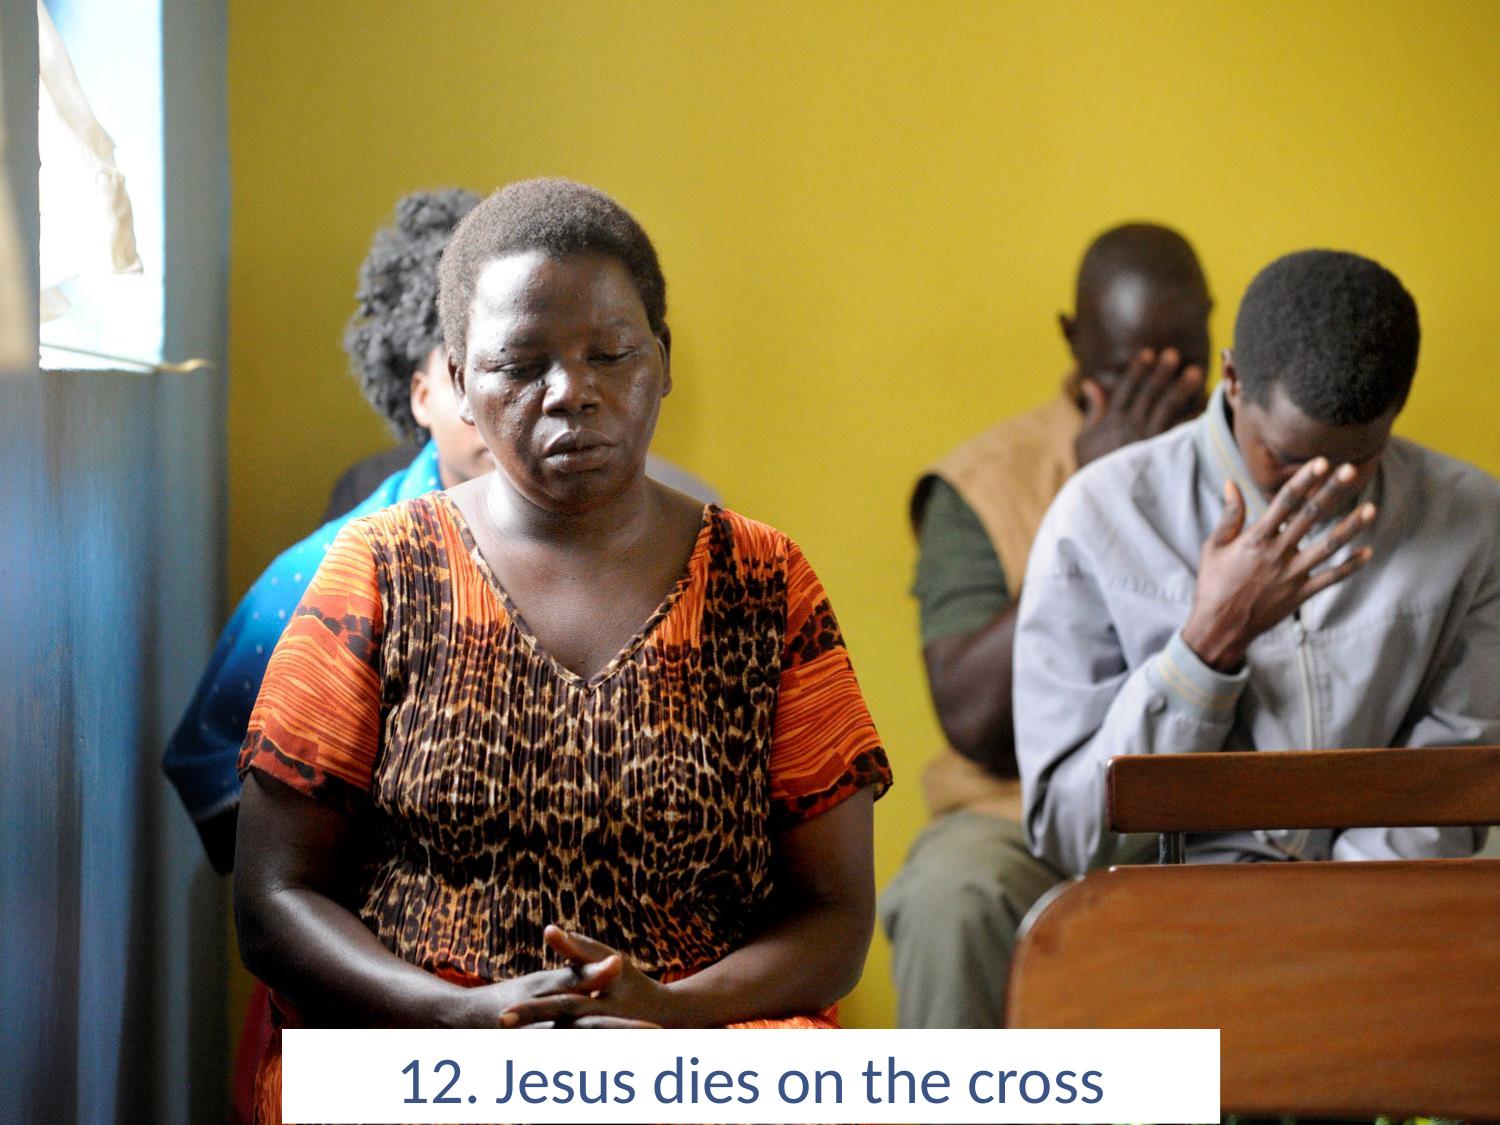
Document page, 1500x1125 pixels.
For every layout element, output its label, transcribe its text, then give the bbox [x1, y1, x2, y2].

picture [0, 0, 1500, 1125]
text_box 12. Jesus dies on the cross [282, 1029, 1221, 1124]
